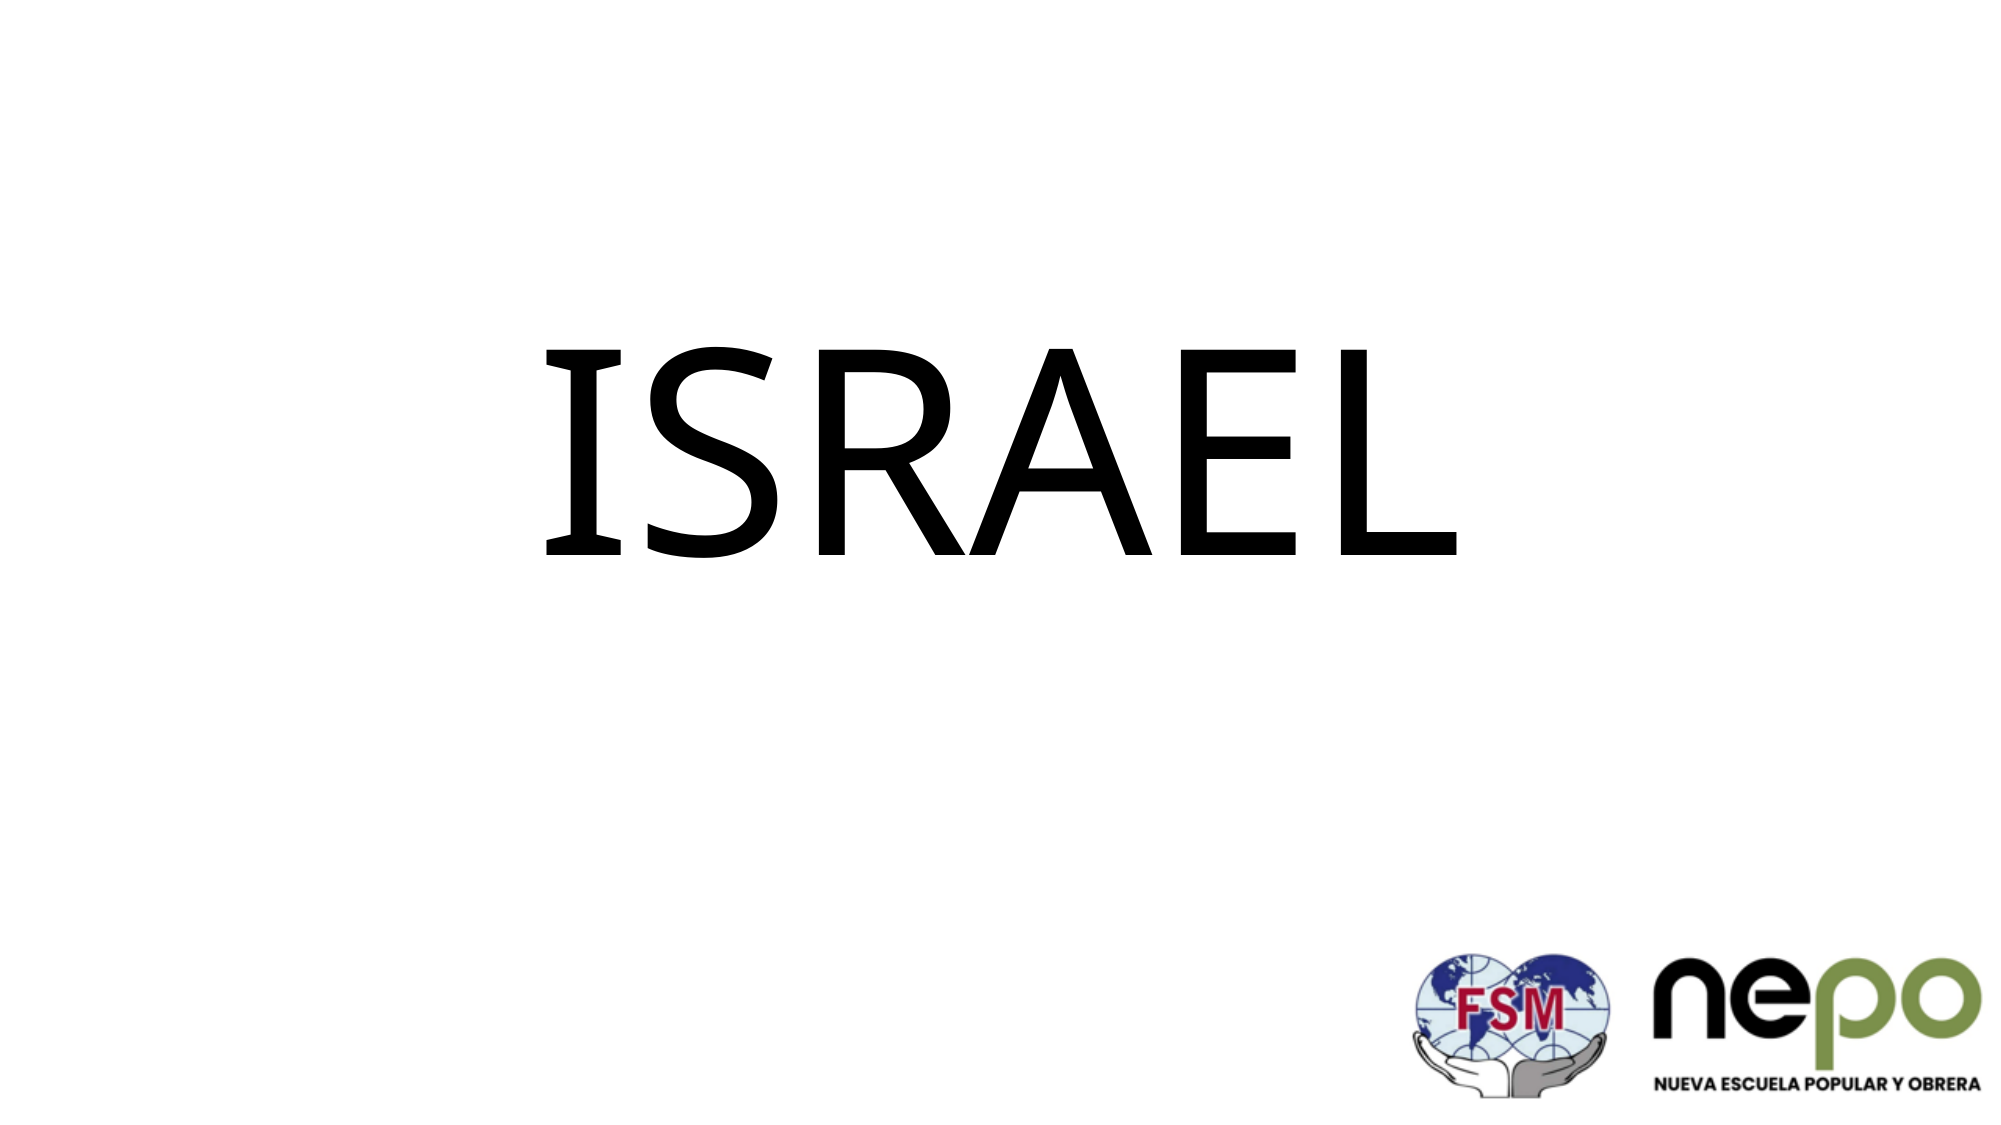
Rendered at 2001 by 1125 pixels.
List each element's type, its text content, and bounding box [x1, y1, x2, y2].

list ISRAEL [137, 299, 1863, 1014]
picture [1399, 935, 2000, 1109]
